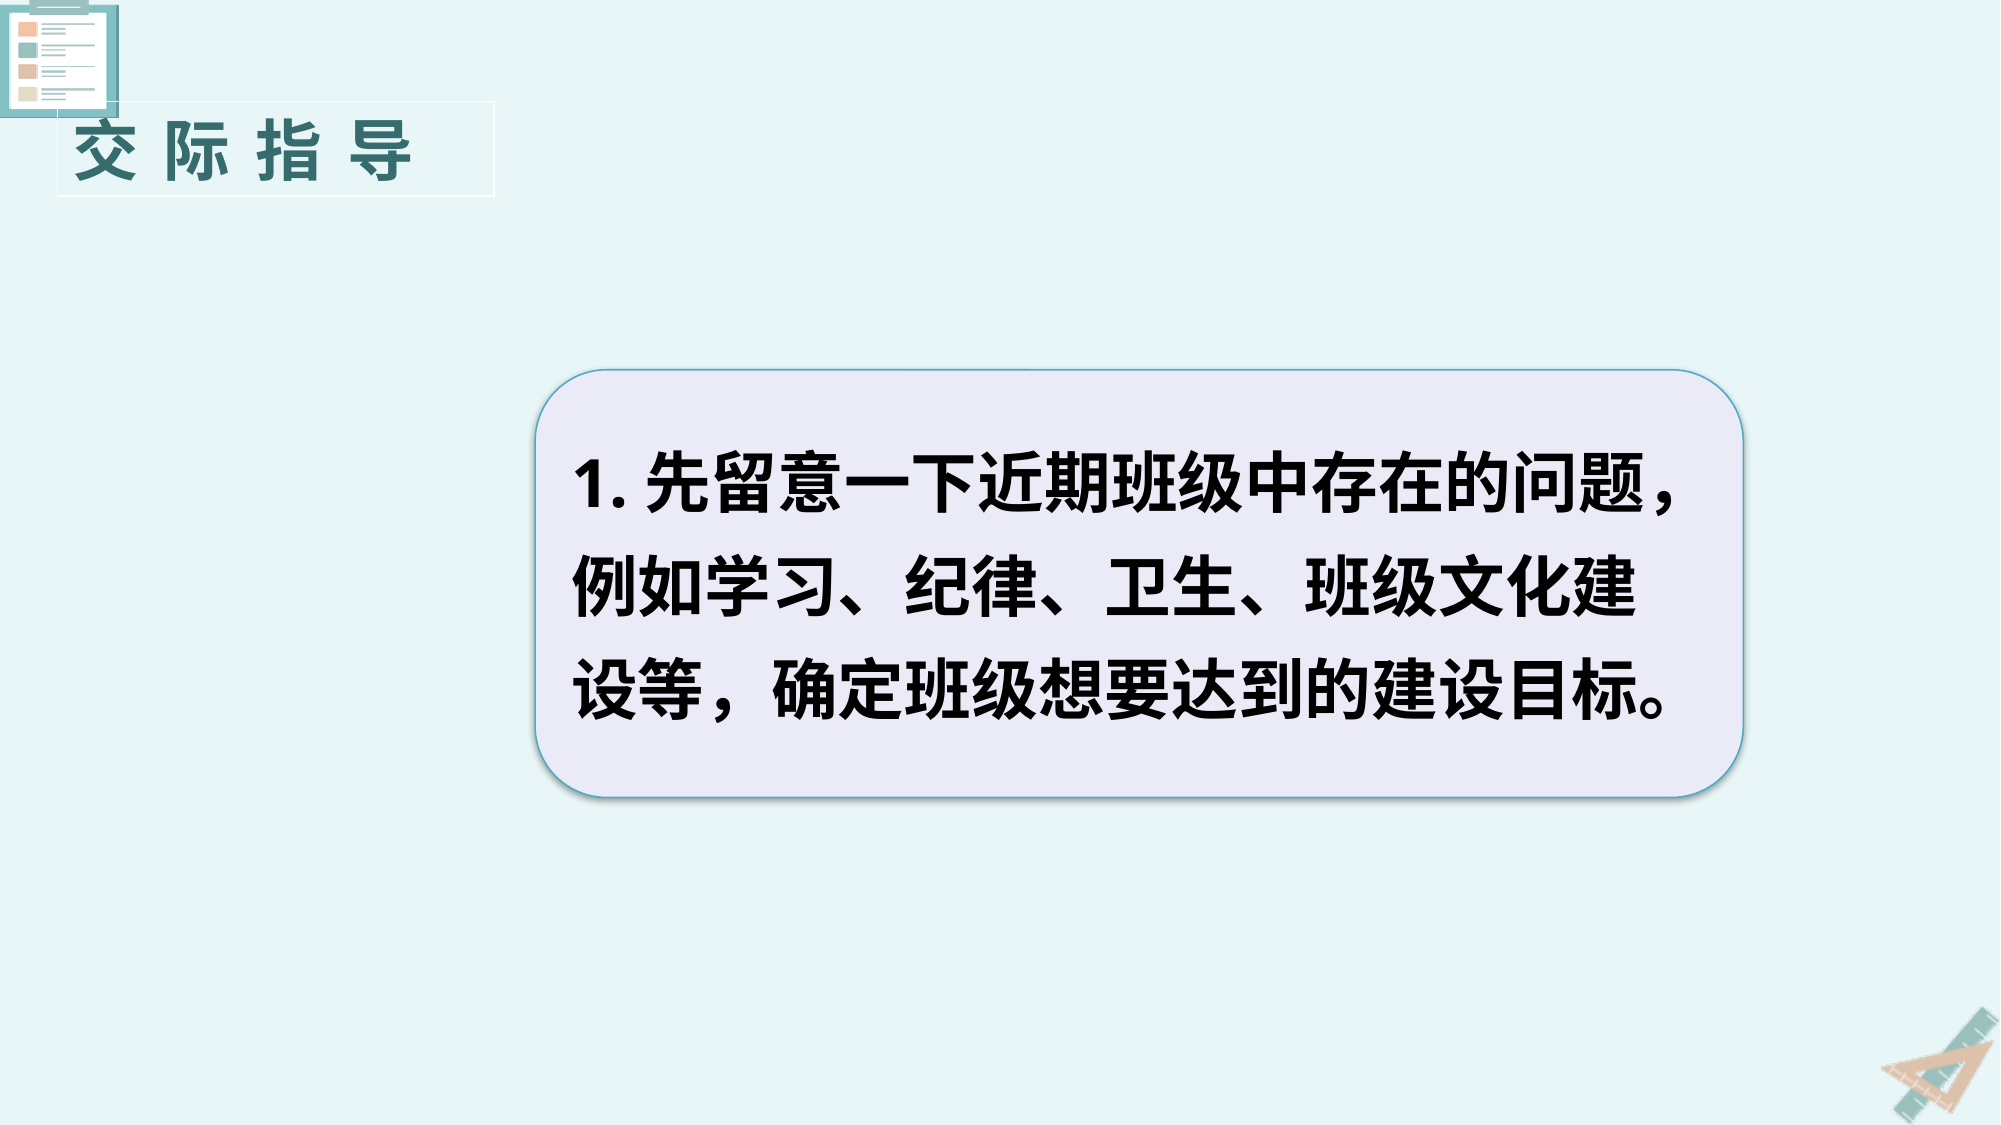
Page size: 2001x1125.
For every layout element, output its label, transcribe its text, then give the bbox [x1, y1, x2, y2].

picture [0, 0, 119, 119]
text_box 交际指导 [57, 101, 495, 196]
text_box 1.先留意一下近期班级中存在的问题，例如学习、纪律、卫生、班级文化建设等，确定班级想要达到的建设目标。 [556, 409, 1705, 736]
picture [1881, 1006, 2000, 1125]
text_box [535, 369, 1744, 798]
